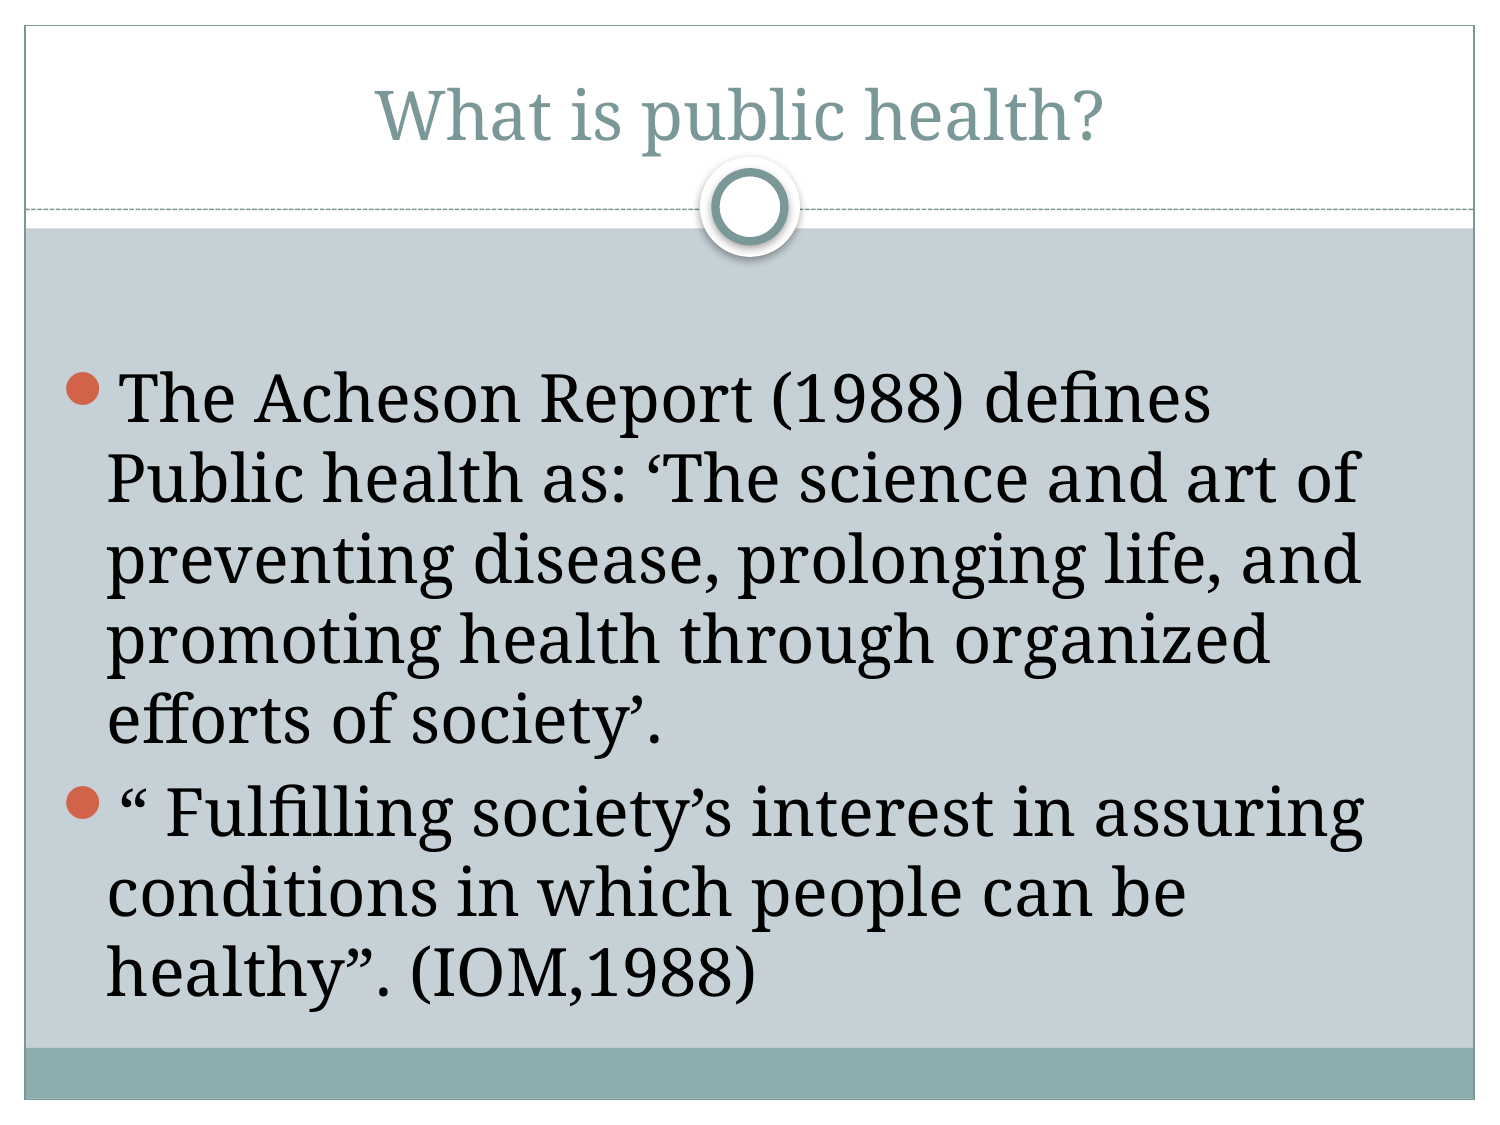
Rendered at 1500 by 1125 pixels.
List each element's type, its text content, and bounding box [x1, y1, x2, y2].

list The Acheson Report (1988) defines Public health as: ‘The science and art of preventing disease, prolonging life, and promoting health through organized efforts of society’. “ Fulfilling society’s interest in assuring conditions in which people can be healthy”. (IOM,1988) [46, 255, 1442, 1021]
title What is public health? [49, 37, 1450, 162]
